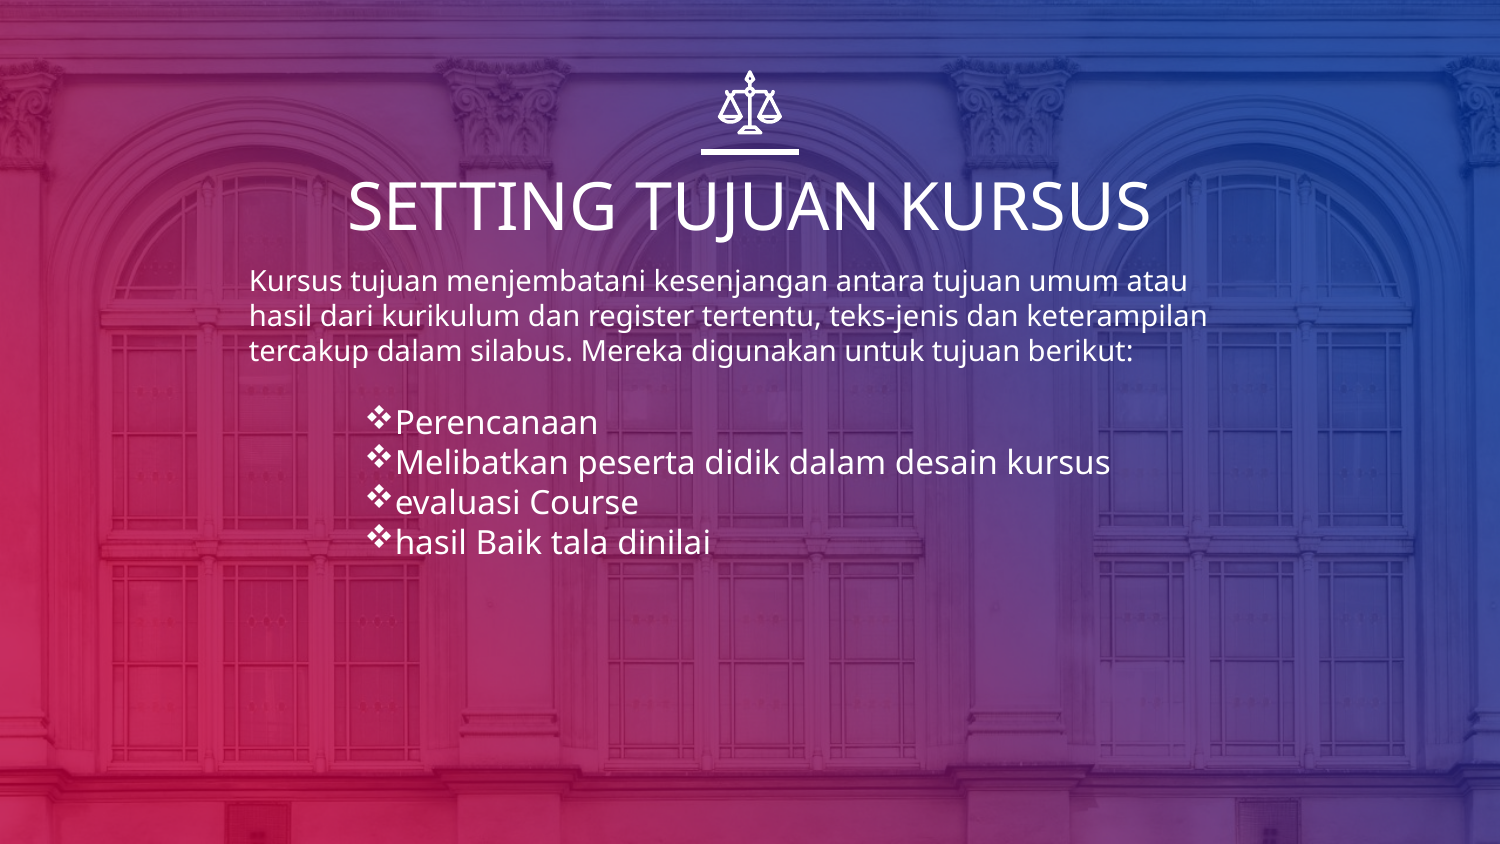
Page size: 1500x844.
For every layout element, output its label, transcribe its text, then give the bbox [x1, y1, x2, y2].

picture [0, 0, 1500, 844]
list Perencanaan Melibatkan peserta didik dalam desain kursus evaluasi Course hasil Baik tala dinilai [233, 386, 1243, 682]
title SETTING TUJUAN KURSUS [219, 128, 1281, 259]
list Kursus tujuan menjembatani kesenjangan antara tujuan umum atau hasil dari kurikulum dan register tertentu, teks-jenis dan keterampilan tercakup dalam silabus. Mereka digunakan untuk tujuan berikut: [233, 246, 1267, 383]
